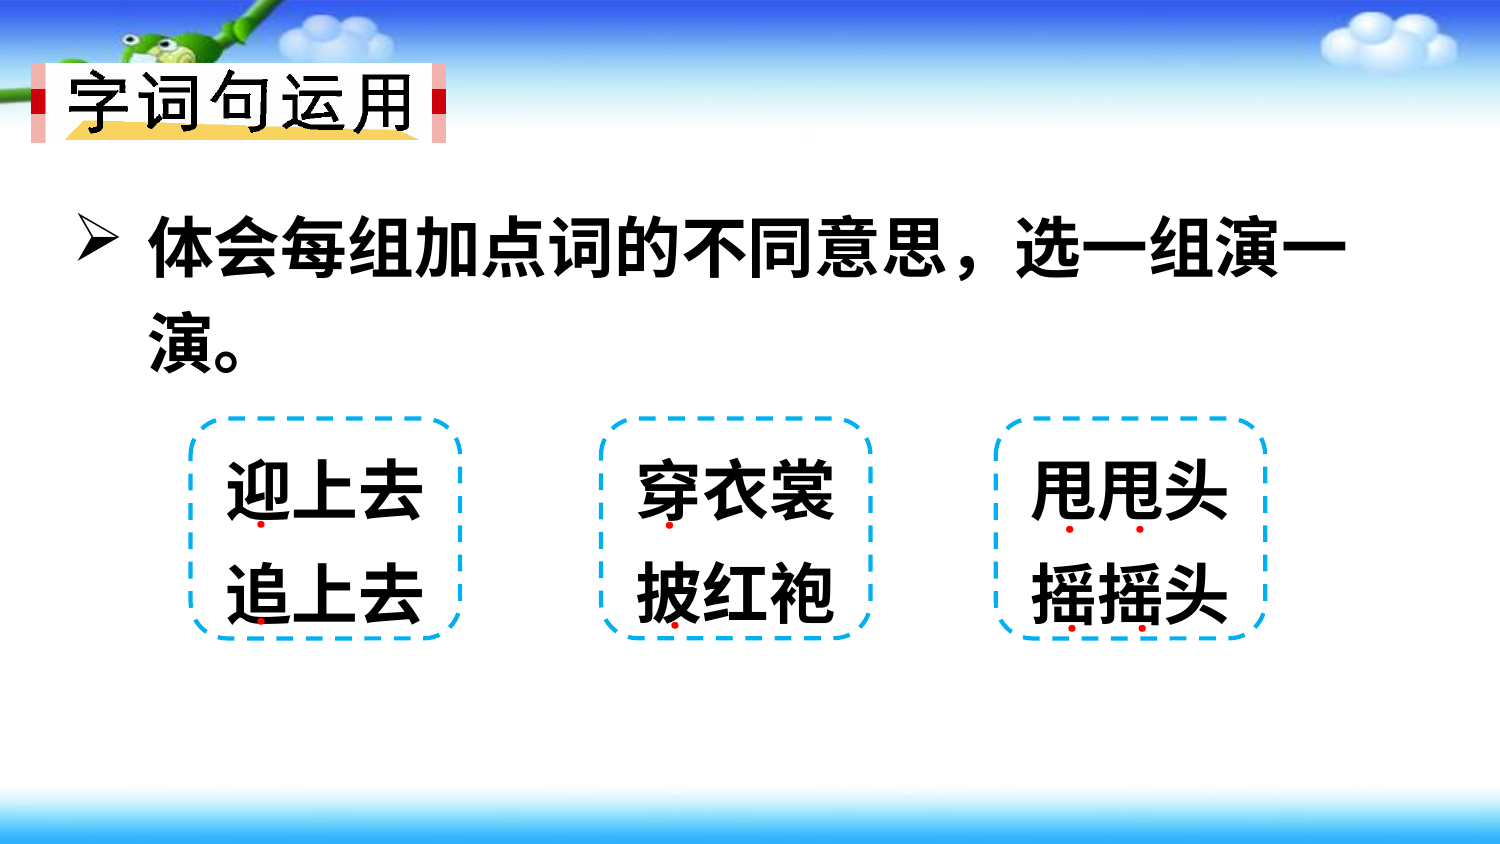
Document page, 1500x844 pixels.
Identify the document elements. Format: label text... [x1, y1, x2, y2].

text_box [190, 418, 461, 653]
picture [0, 0, 1500, 844]
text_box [995, 418, 1266, 660]
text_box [600, 418, 871, 658]
text_box 体会每组加点词的不同意思，选一组演一演。 [57, 182, 1391, 389]
